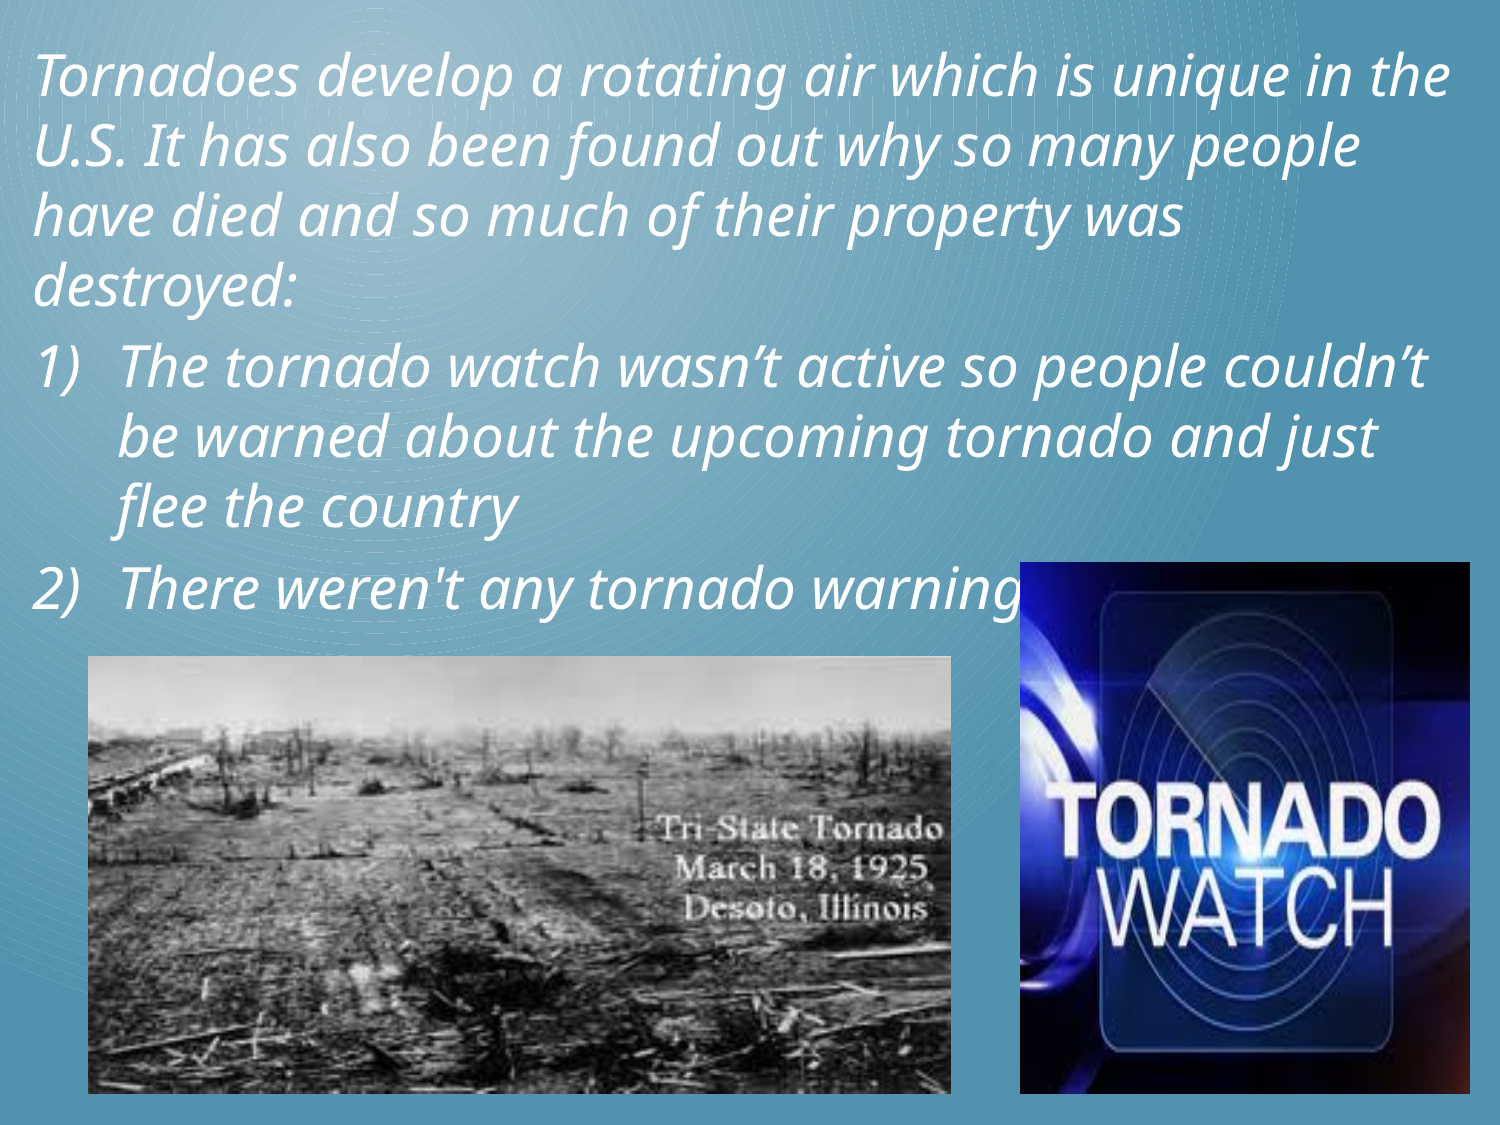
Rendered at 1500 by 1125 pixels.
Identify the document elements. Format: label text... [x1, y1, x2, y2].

picture [1020, 562, 1470, 1095]
picture [88, 656, 951, 1095]
list Tornadoes develop a rotating air which is unique in the U.S. It has also been found out why so many people have died and so much of their property was destroyed: The tornado watch wasn’t active so people couldn’t be warned about the upcoming tornado and just flee the country There weren't any tornado warnings. [17, 30, 1471, 891]
